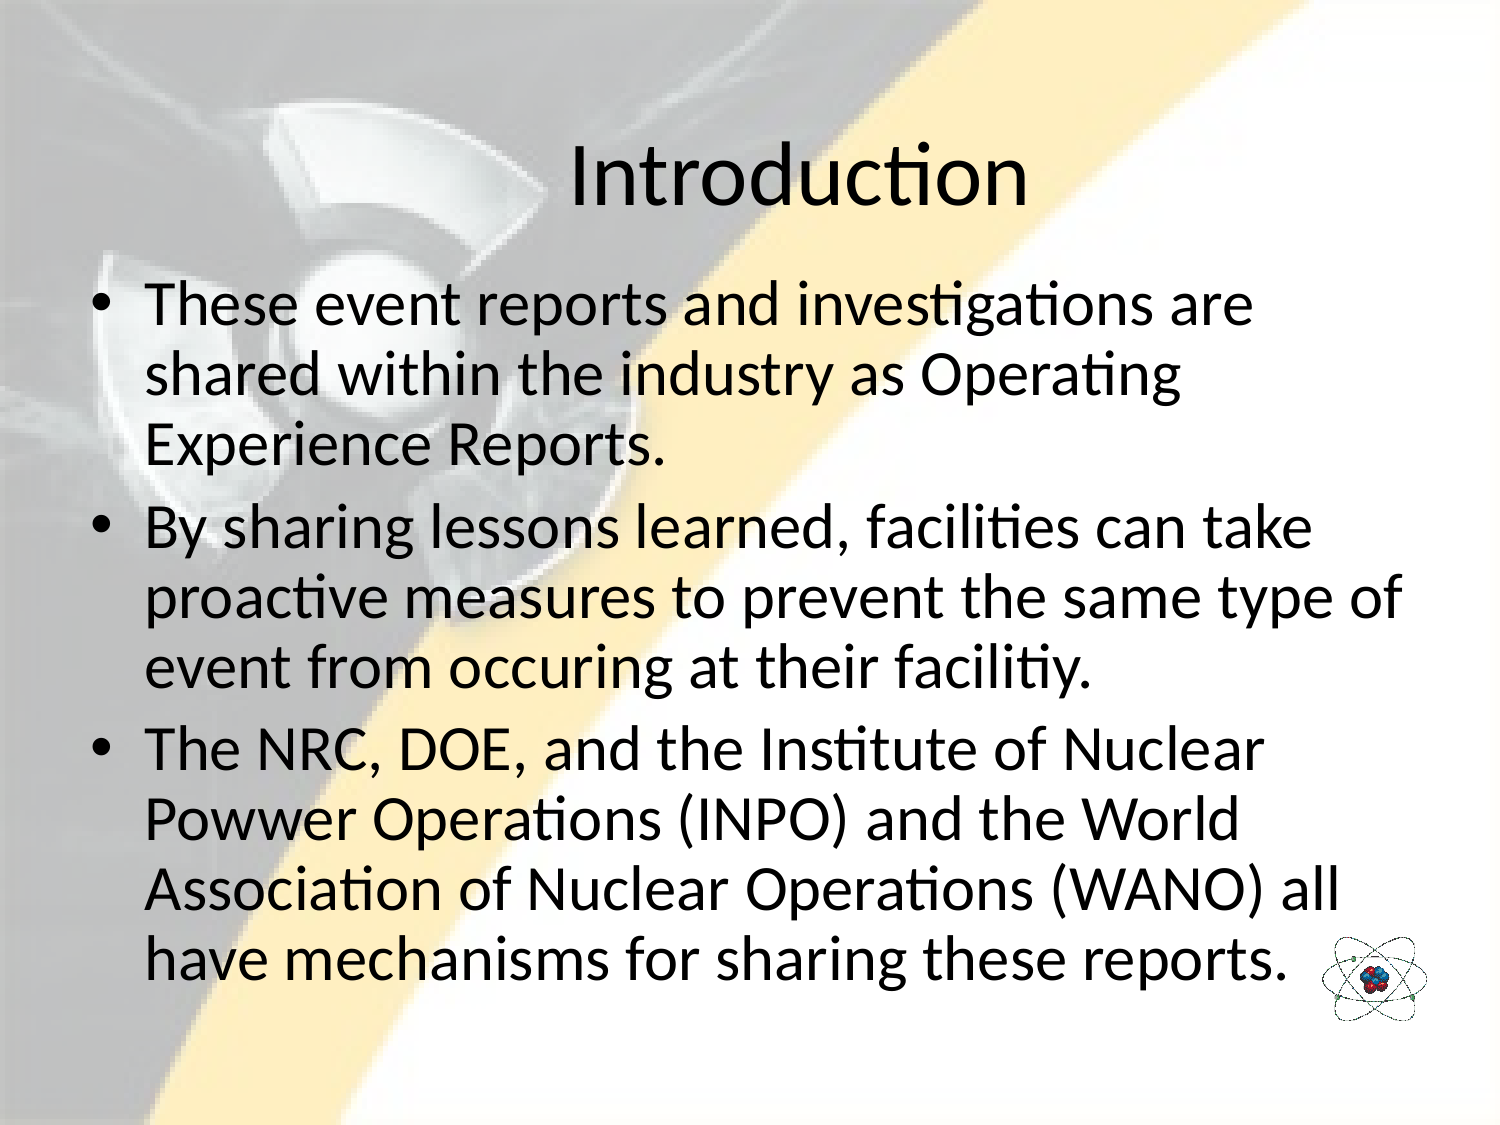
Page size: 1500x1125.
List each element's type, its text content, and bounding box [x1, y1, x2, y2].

picture [1322, 937, 1427, 1021]
list These event reports and investigations are shared within the industry as Operating Experience Reports. By sharing lessons learned, facilities can take proactive measures to prevent the same type of event from occuring at their facilitiy. The NRC, DOE, and the Institute of Nuclear Powwer Operations (INPO) and the World Association of Nuclear Operations (WANO) all have mechanisms for sharing these reports. [75, 262, 1425, 1005]
title Introduction [162, 75, 1438, 263]
